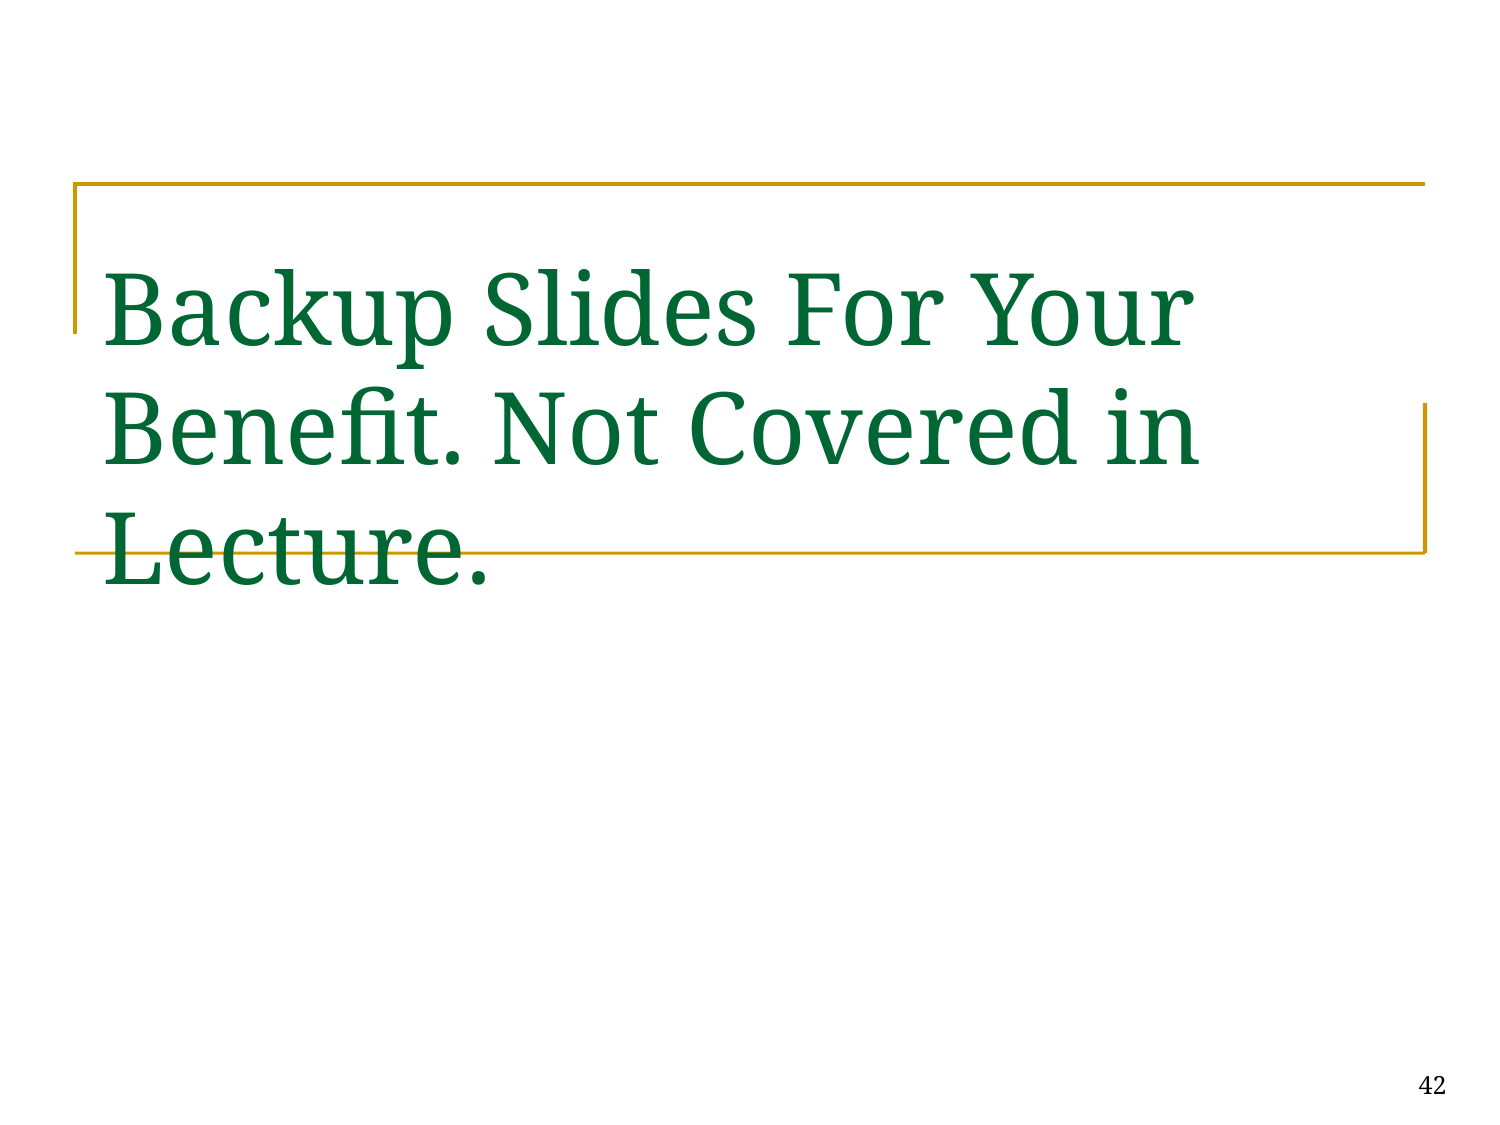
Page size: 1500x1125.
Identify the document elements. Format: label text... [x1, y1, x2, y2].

slide_number 42 [1111, 1036, 1462, 1112]
title Backup Slides For Your Benefit. Not Covered in Lecture. [87, 237, 1425, 525]
